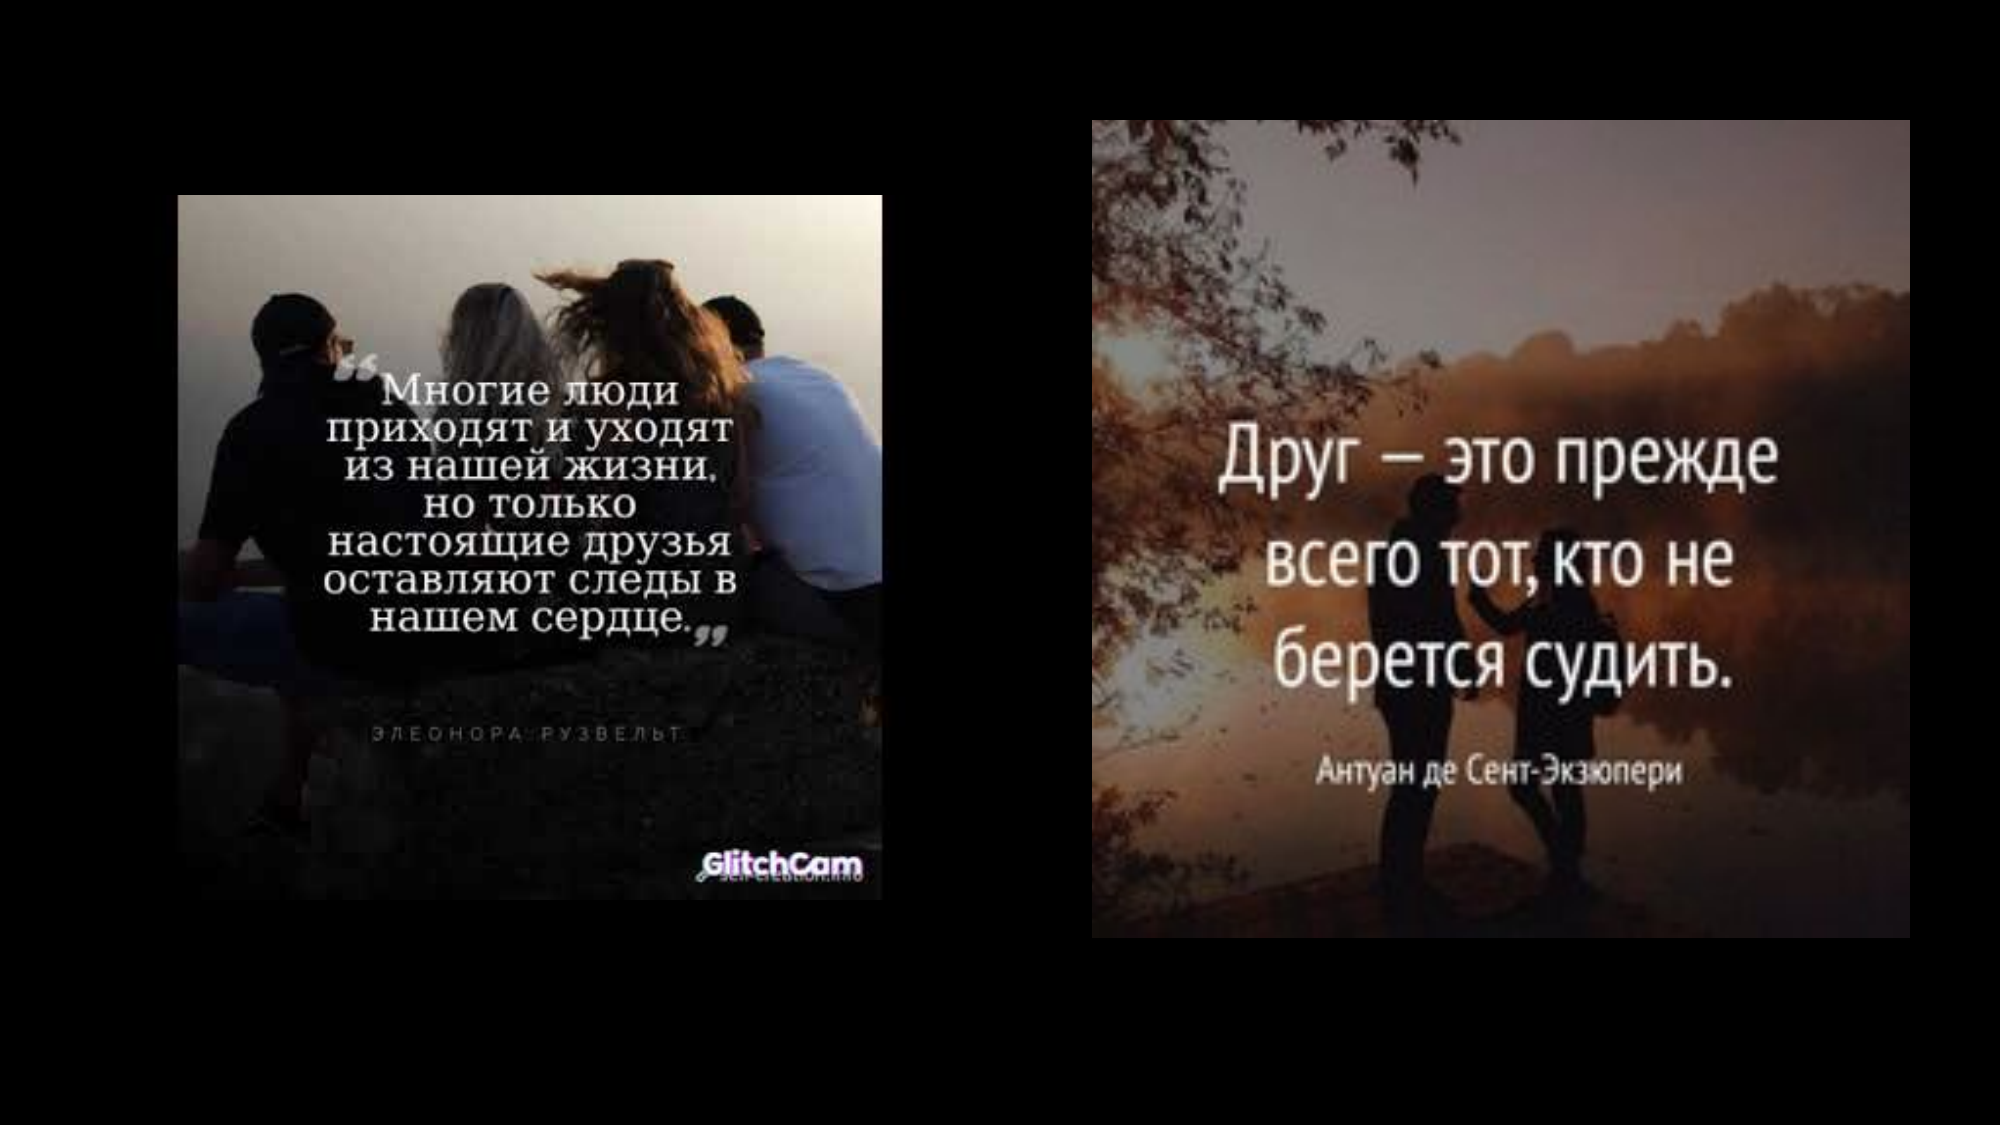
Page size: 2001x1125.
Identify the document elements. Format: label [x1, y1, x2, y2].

picture [61, 195, 1000, 900]
picture [1092, 120, 1910, 938]
